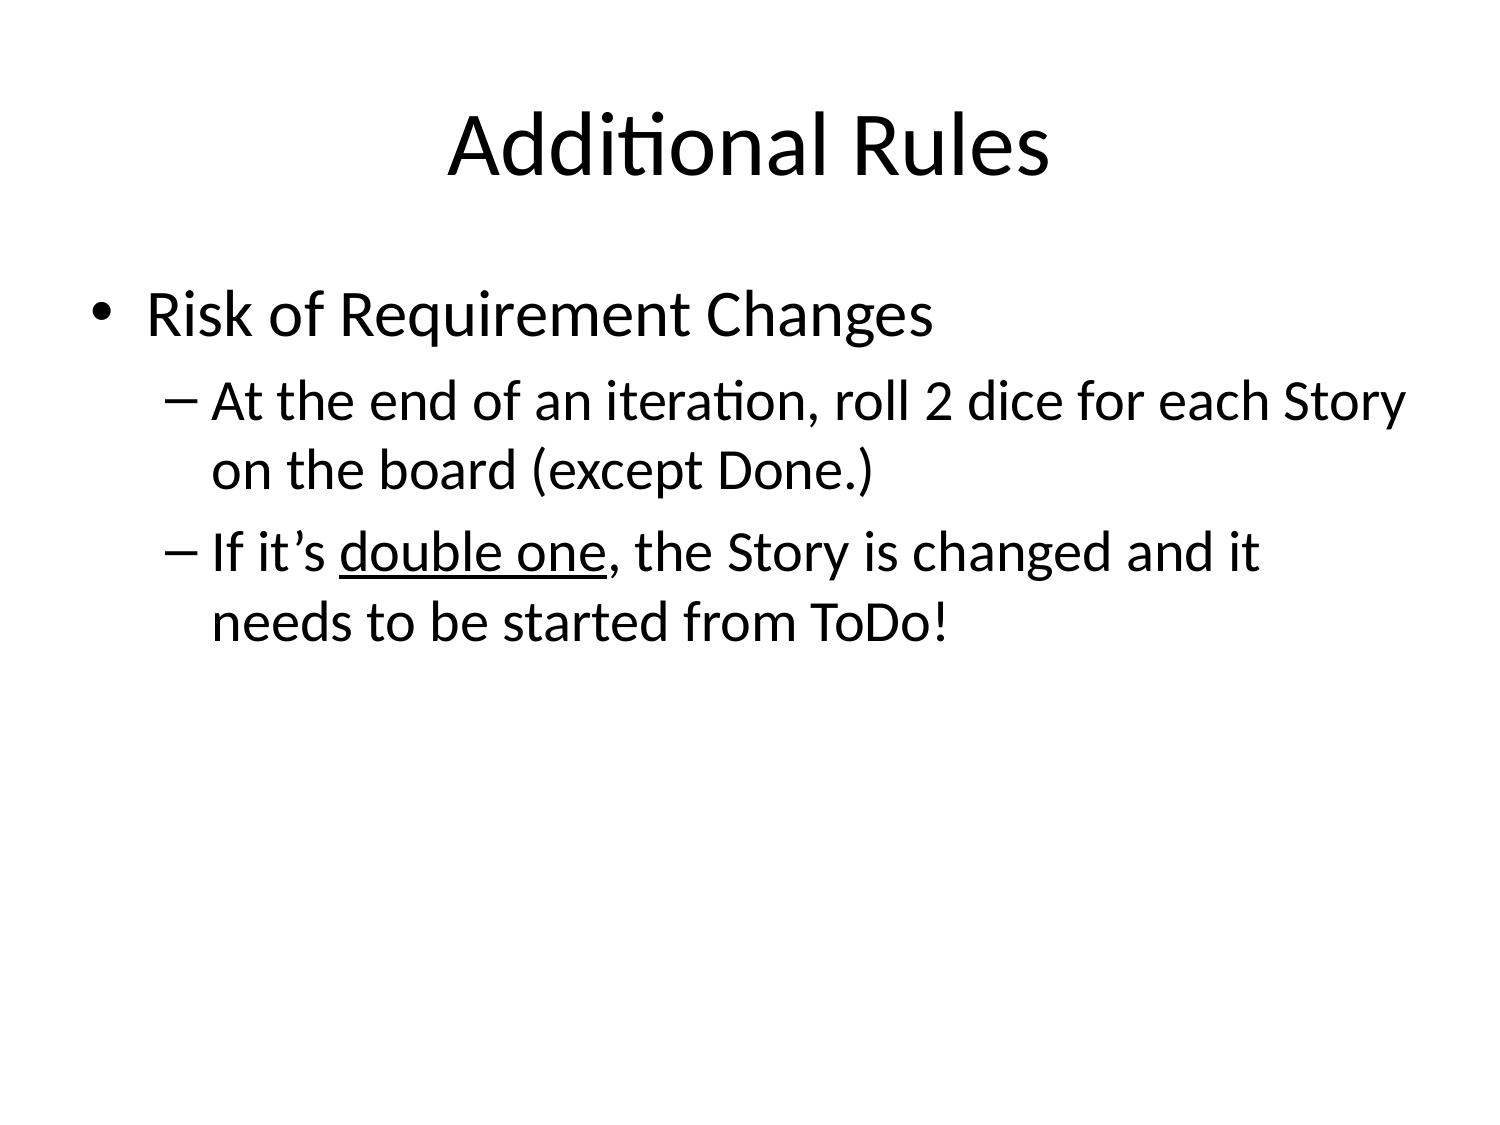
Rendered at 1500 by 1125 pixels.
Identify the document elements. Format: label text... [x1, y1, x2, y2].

list Risk of Requirement Changes At the end of an iteration, roll 2 dice for each Story on the board (except Done.) If it’s double one, the Story is changed and it needs to be started from ToDo! [74, 262, 1426, 1006]
title Additional Rules [74, 44, 1426, 233]
